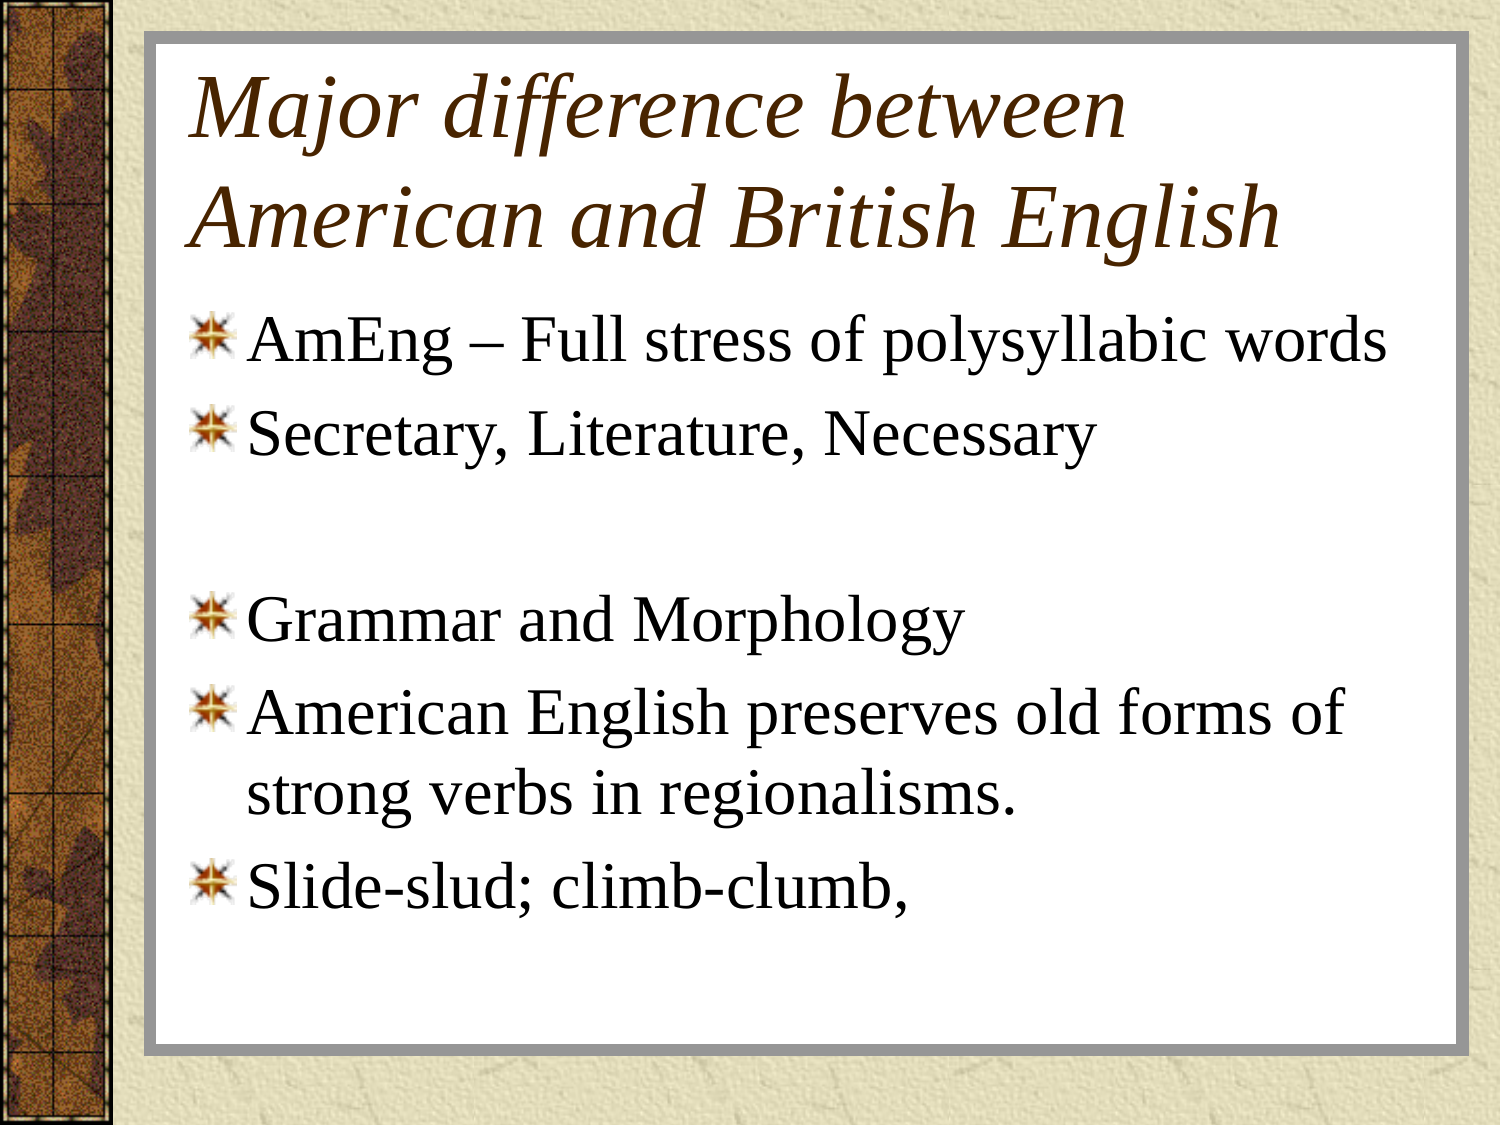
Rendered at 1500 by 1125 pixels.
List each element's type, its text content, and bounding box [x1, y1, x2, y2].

picture [0, 0, 1500, 1125]
title Major difference between American and British English [174, 62, 1450, 250]
list AmEng – Full stress of polysyllabic words Secretary, Literature, Necessary Grammar and Morphology American English preserves old forms of strong verbs in regionalisms. Slide-slud; climb-clumb, [174, 287, 1450, 963]
